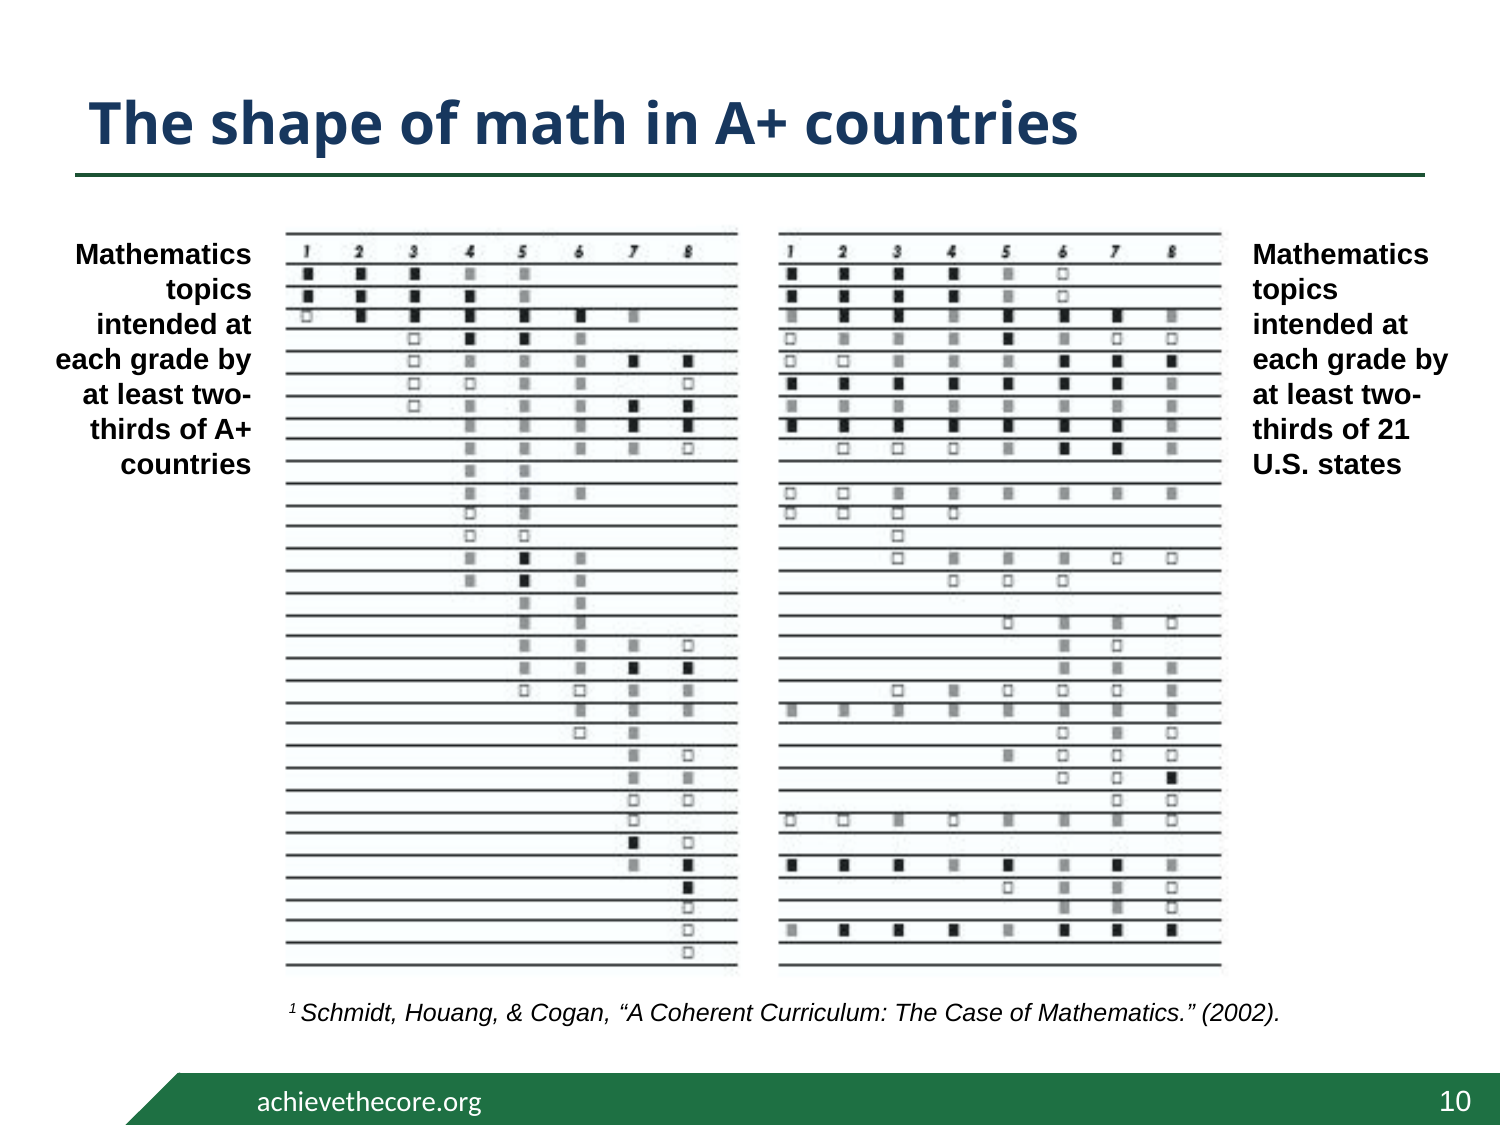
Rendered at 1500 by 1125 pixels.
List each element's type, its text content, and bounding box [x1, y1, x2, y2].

text_box 1 Schmidt, Houang, & Cogan, “A Coherent Curriculum: The Case of Mathematics.” (2002). [273, 989, 1309, 1034]
slide_number 10 [1136, 1073, 1487, 1125]
text_box [266, 206, 1238, 987]
text_box Mathematics topics intended at each grade by at least two-thirds of A+ countries [29, 228, 267, 488]
text_box Mathematics topics intended at each grade by at least two-thirds of 21 U.S. states [1237, 228, 1478, 488]
text_box The shape of math in A+ countries [73, 78, 1394, 164]
